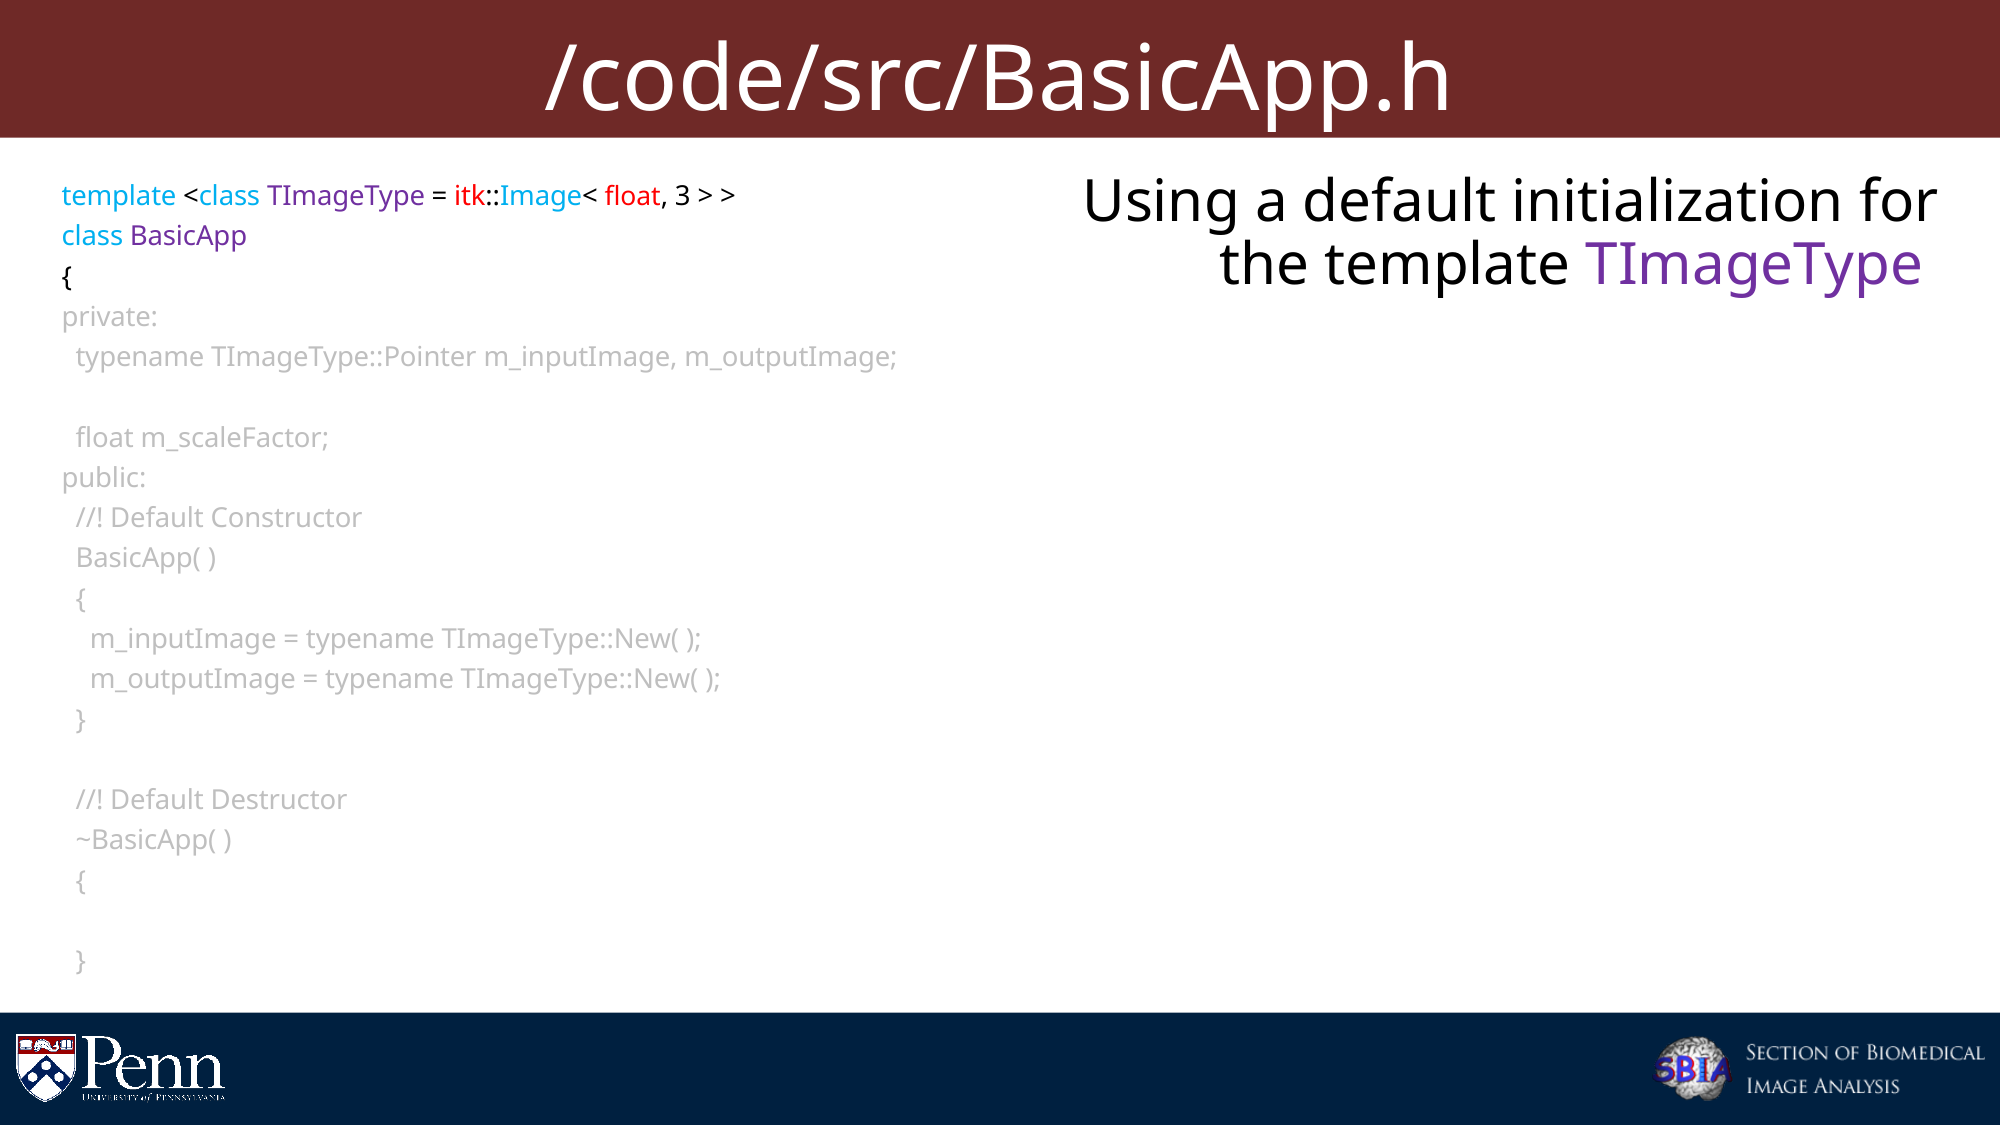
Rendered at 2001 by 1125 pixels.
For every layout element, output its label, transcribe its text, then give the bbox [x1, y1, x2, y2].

list Using a default initialization for the template TImageType [1012, 164, 1954, 987]
picture [1652, 1035, 1985, 1102]
title /code/src/BasicApp.h [46, 0, 1954, 138]
picture [16, 1034, 225, 1103]
list template <class TImageType = itk::Image< float, 3 > > class BasicApp { private: typename TImageType::Pointer m_inputImage, m_outputImage; float m_scaleFactor; public: //! Default Constructor BasicApp( ) { m_inputImage = typename TImageType::New( ); m_outputImage = typename TImageType::New( ); } //! Default Destructor ~BasicApp( ) { } [46, 164, 985, 987]
